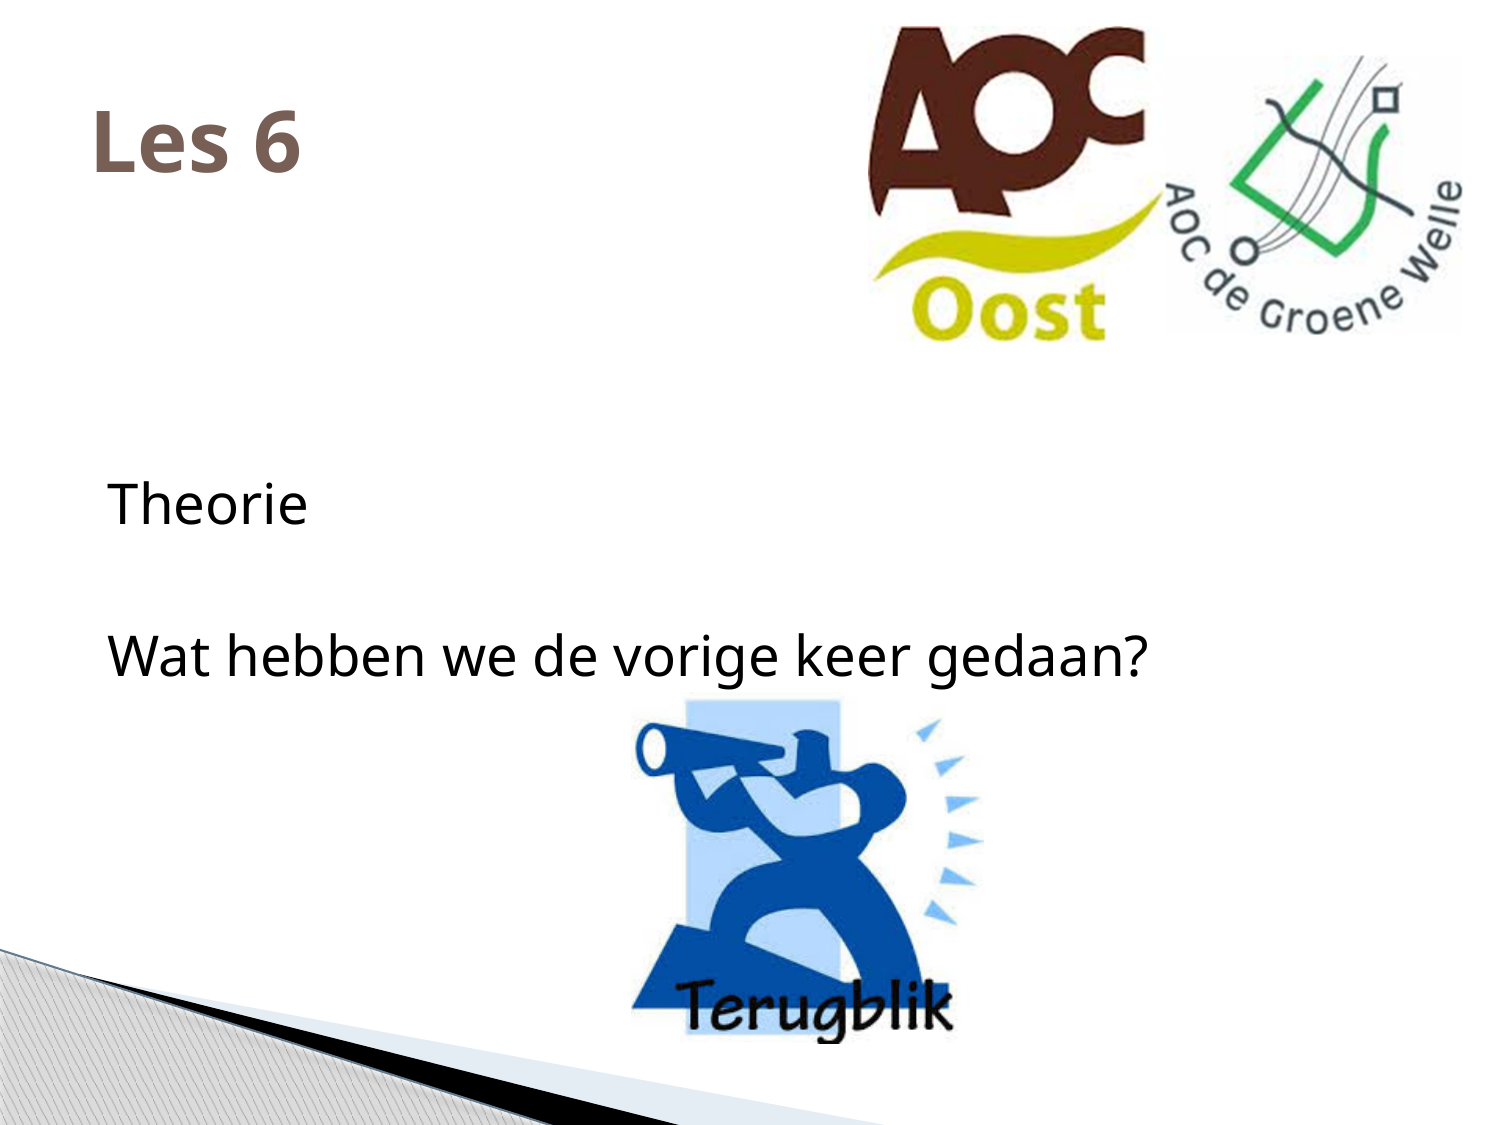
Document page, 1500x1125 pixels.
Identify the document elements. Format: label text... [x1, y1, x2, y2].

picture [867, 26, 1473, 365]
title Les 6 [75, 45, 862, 233]
list Theorie Wat hebben we de vorige keer gedaan? [75, 385, 1425, 986]
picture [631, 692, 984, 1045]
